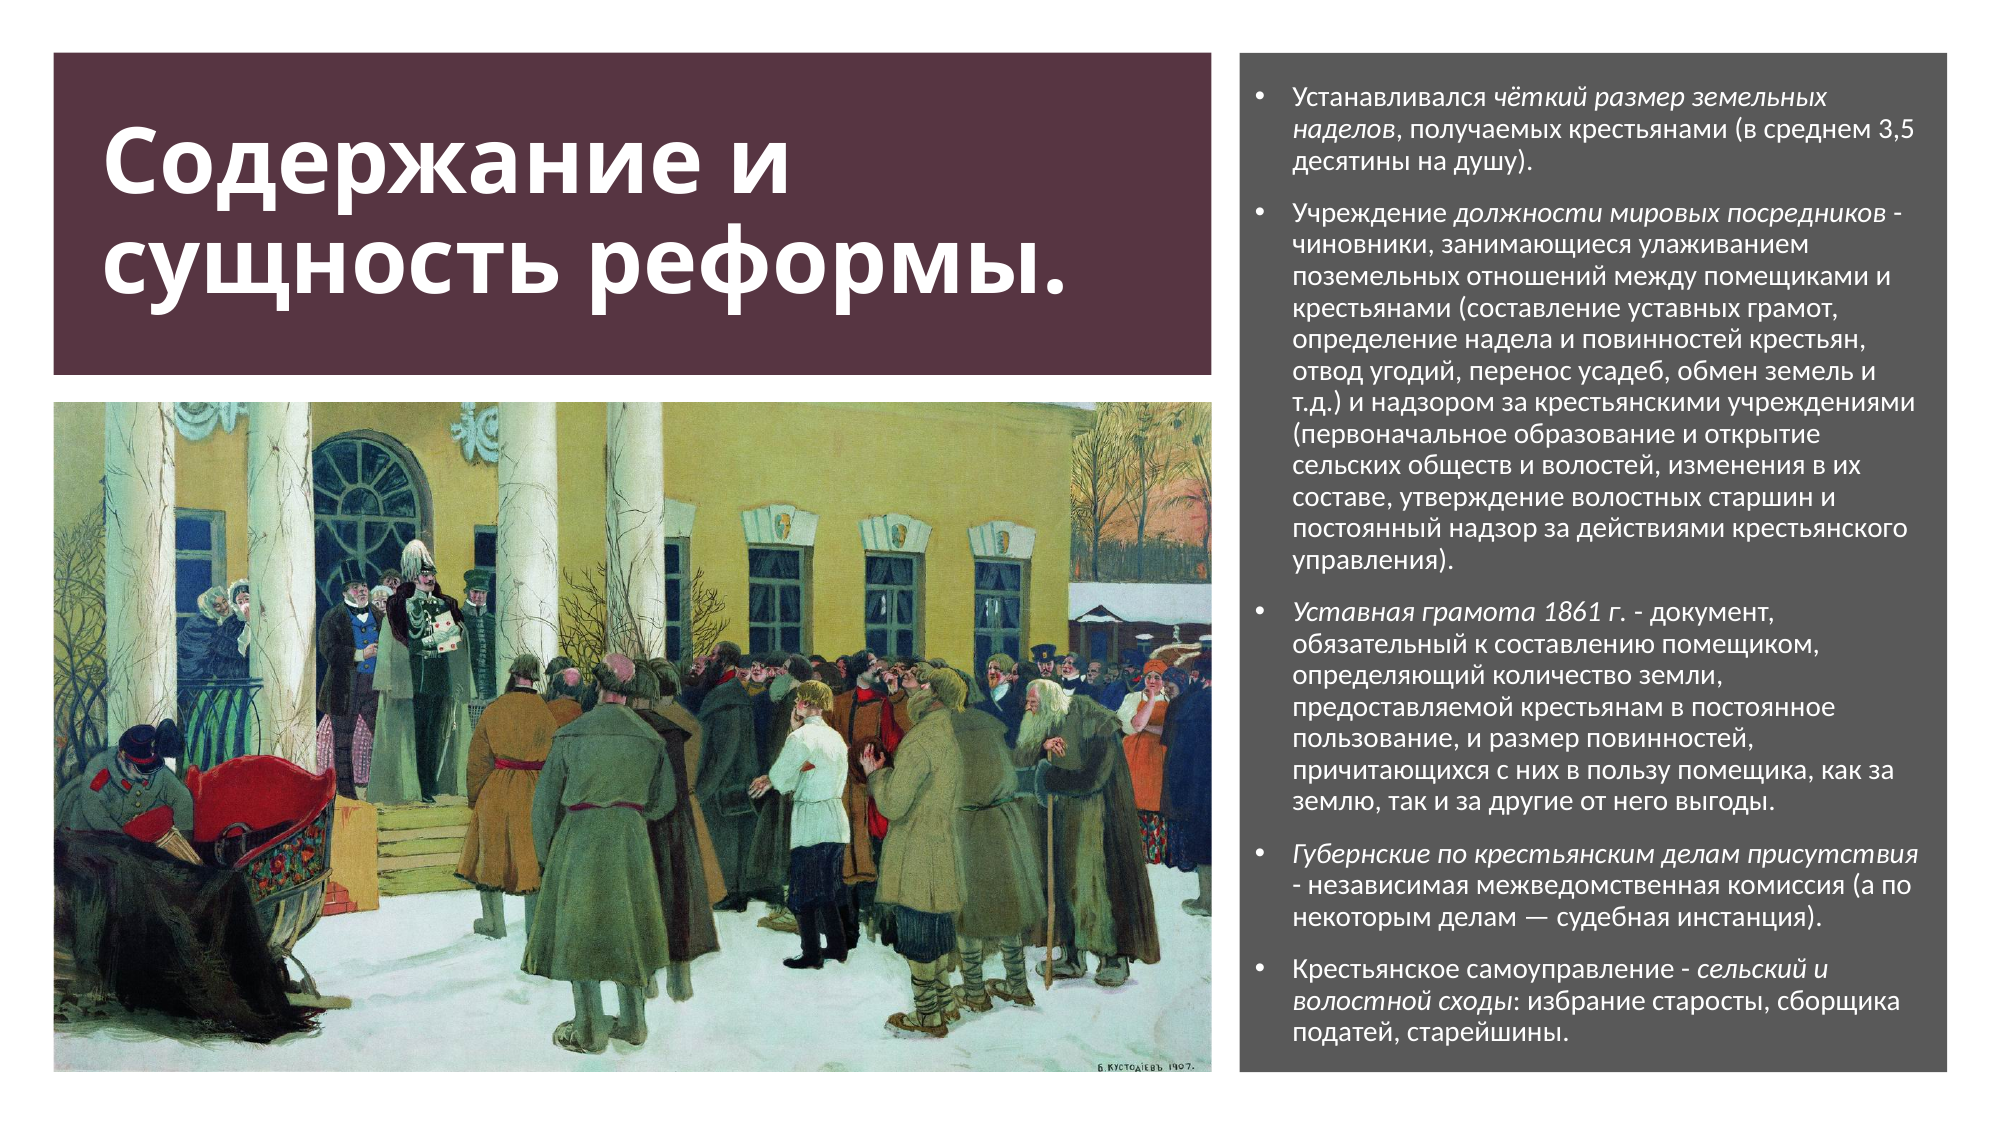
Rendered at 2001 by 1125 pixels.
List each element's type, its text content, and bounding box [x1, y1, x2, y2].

list Устанавливался чёткий размер земельных наделов, получаемых крестьянами (в среднем 3,5 десятины на душу). Учреждение должности мировых посредников - чиновники, занимающиеся улаживанием поземельных отношений между помещиками и крестьянами (составление уставных грамот, определение надела и повинностей крестьян, отвод угодий, перенос усадеб, обмен земель и т.д.) и надзором за крестьянскими учреждениями (первоначальное образование и открытие сельских обществ и волостей, изменения в их составе, утверждение волостных старшин и постоянный надзор за действиями крестьянского управления). Уставная грамота 1861 г. - документ, обязательный к составлению помещиком, определяющий количество земли, предоставляемой крестьянам в постоянное пользование, и размер повинностей, причитающихся с них в пользу помещика, как за землю, так и за другие от него выгоды. Губернские по крестьянским делам присутствия - независимая межведомственная комиссия (а по некоторым делам — судебная инстанция). Крестьянское самоуправление - сельский и волостной сходы: избрание старосты, сборщика податей, старейшины. [1239, 58, 1946, 1072]
title Содержание и сущность реформы. [85, 80, 1168, 348]
text_box [1239, 52, 1948, 1073]
picture [53, 402, 1212, 1072]
text_box [53, 52, 1212, 376]
